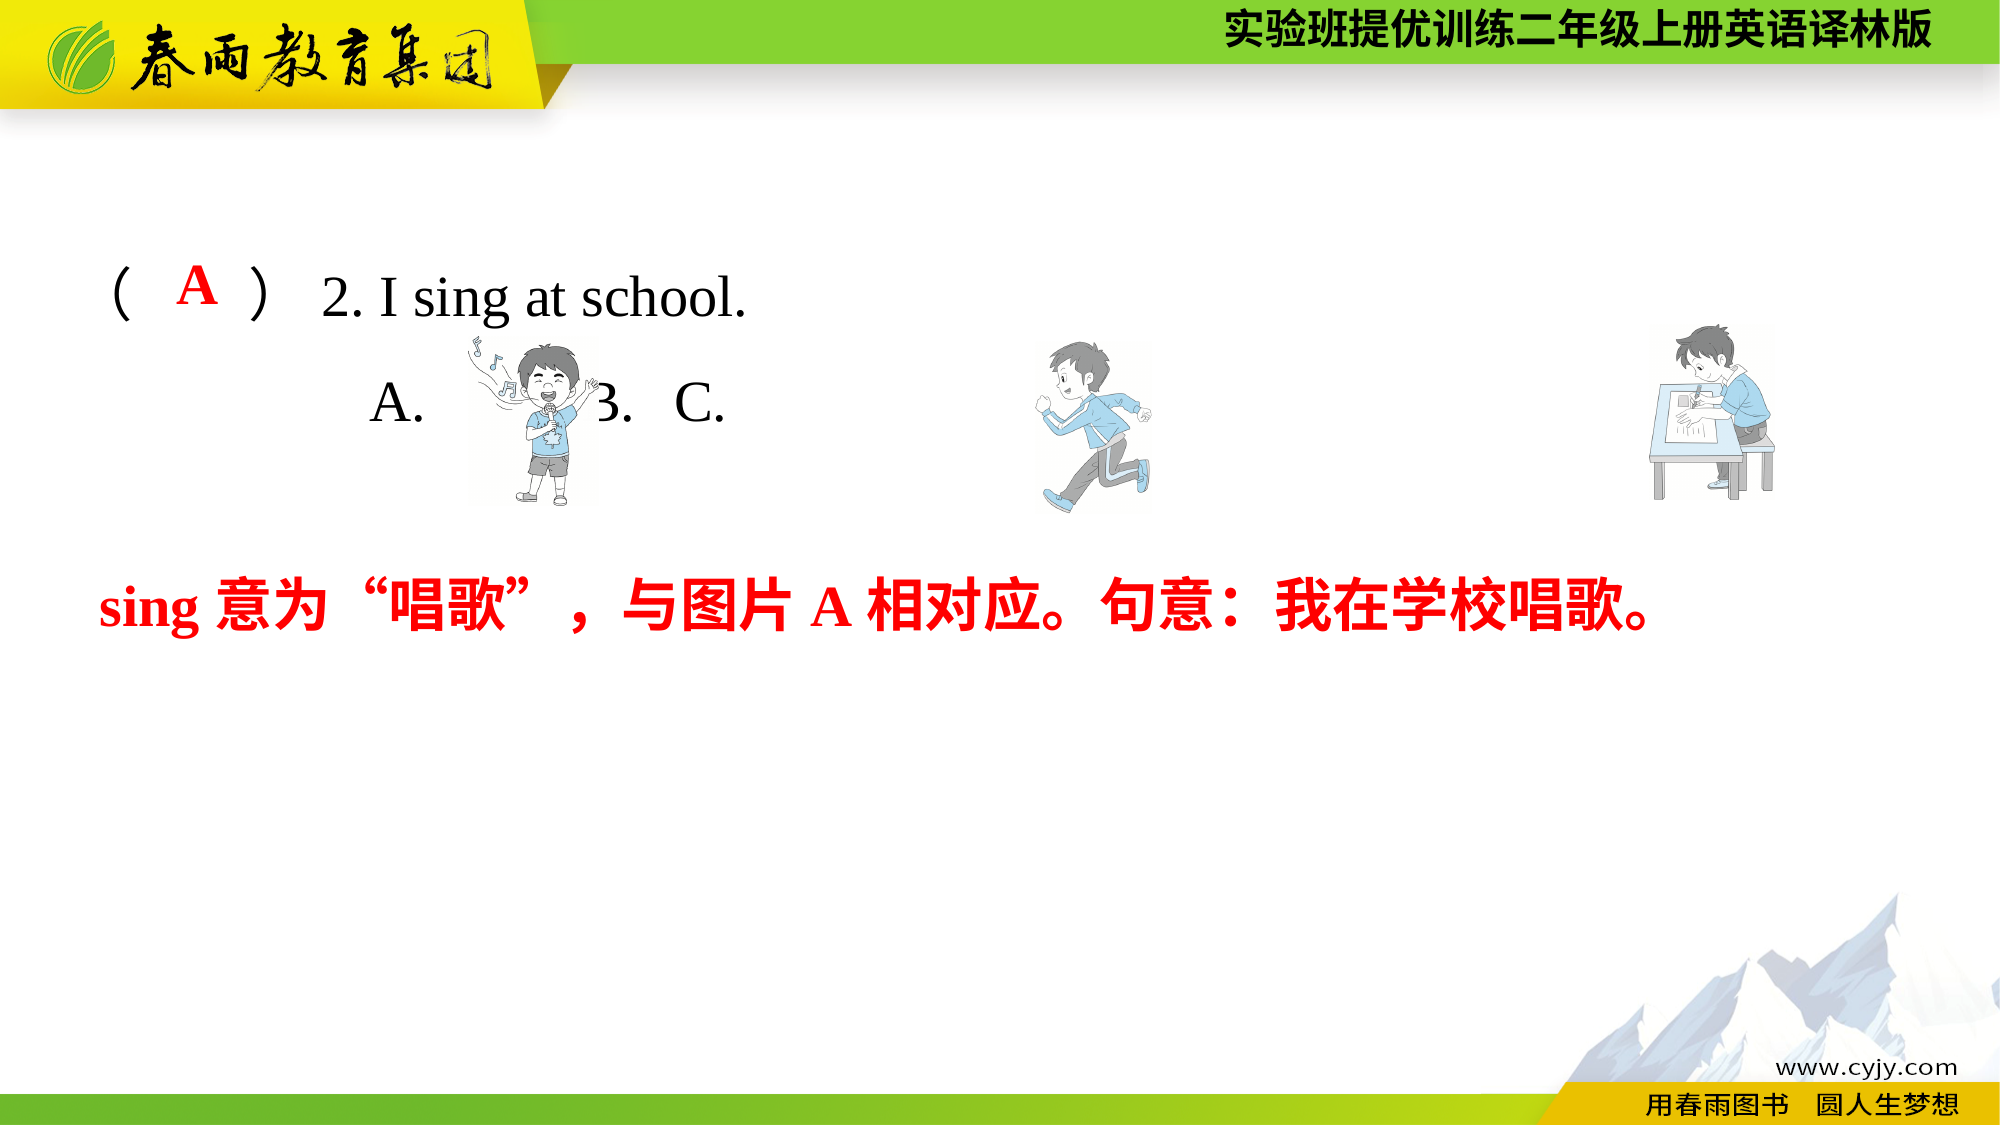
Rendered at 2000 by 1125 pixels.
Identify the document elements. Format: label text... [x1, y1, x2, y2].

text_box A [161, 238, 234, 324]
picture [0, 0, 2000, 1125]
list （ ）2. I sing at school. A. B. C. [59, 215, 1944, 443]
text_box sing意为“唱歌”，与图片A相对应。句意：我在学校唱歌。 [84, 525, 1969, 646]
